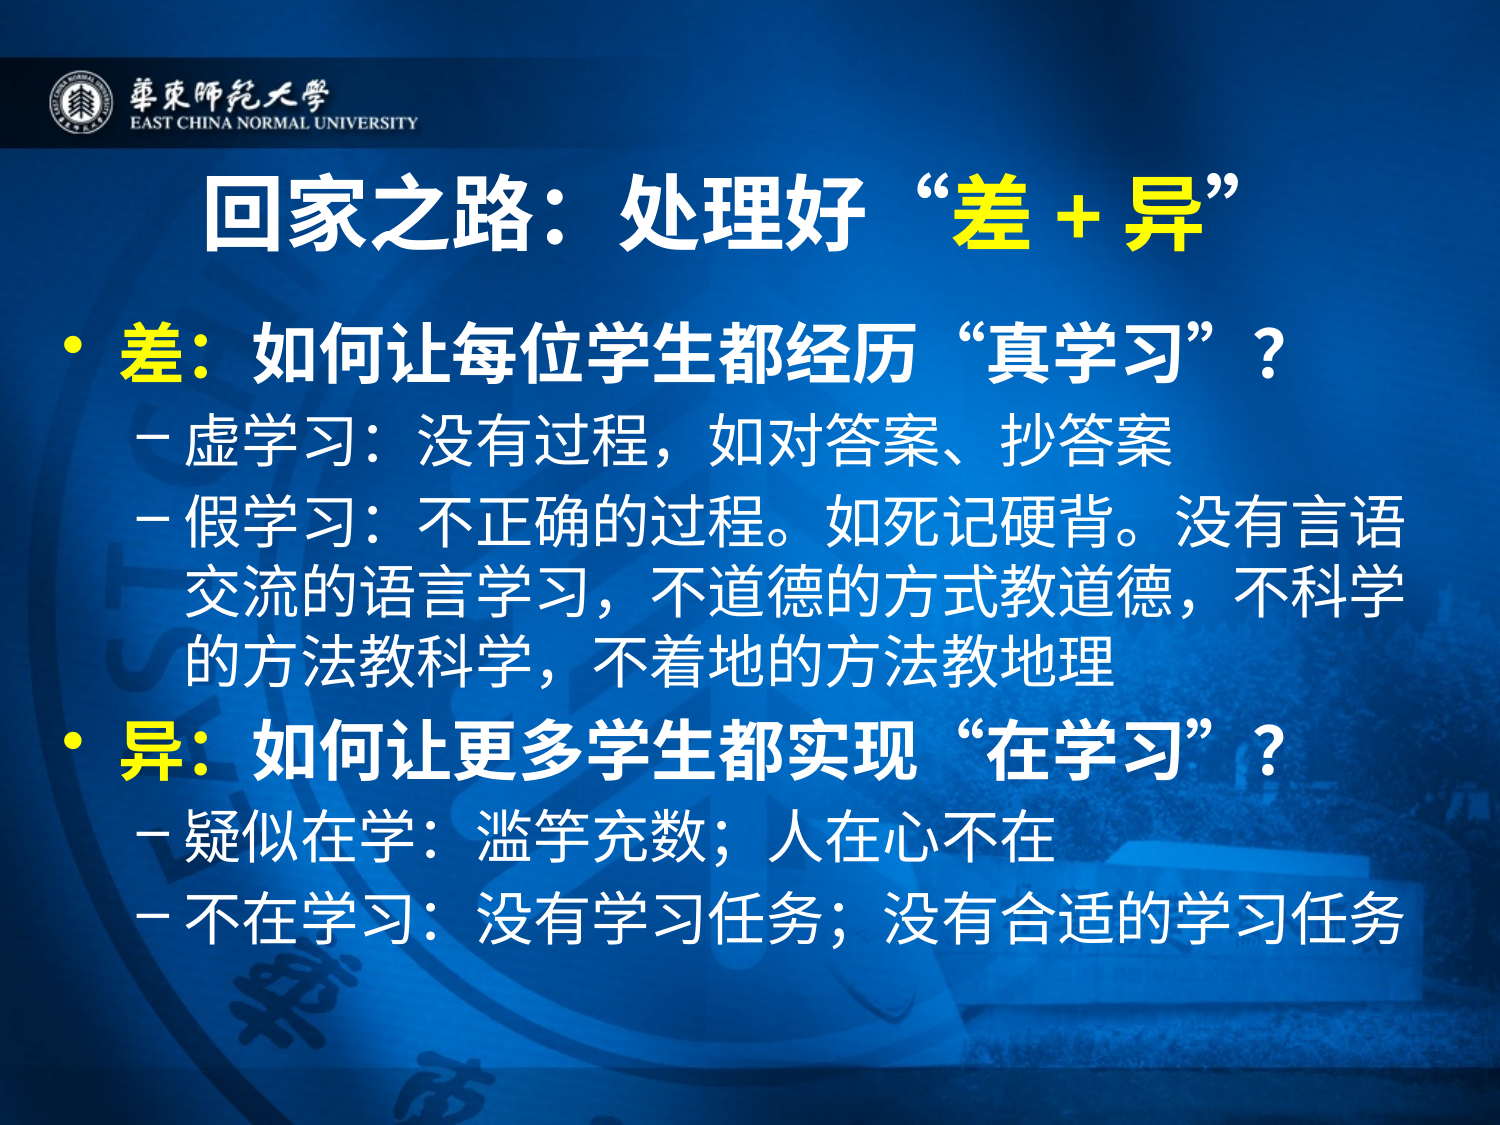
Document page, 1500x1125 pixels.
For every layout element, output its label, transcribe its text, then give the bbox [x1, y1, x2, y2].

title 回家之路：处理好“差+异” [70, 116, 1421, 304]
list 差：如何让每位学生都经历“真学习”？ 虚学习：没有过程，如对答案、抄答案 假学习：不正确的过程。如死记硬背。没有言语交流的语言学习，不道德的方式教道德，不科学的方法教科学，不着地的方法教地理 异：如何让更多学生都实现“在学习”？ 疑似在学：滥竽充数；人在心不在 不在学习：没有学习任务；没有合适的学习任务 [46, 304, 1454, 1001]
picture [0, 0, 1500, 1125]
